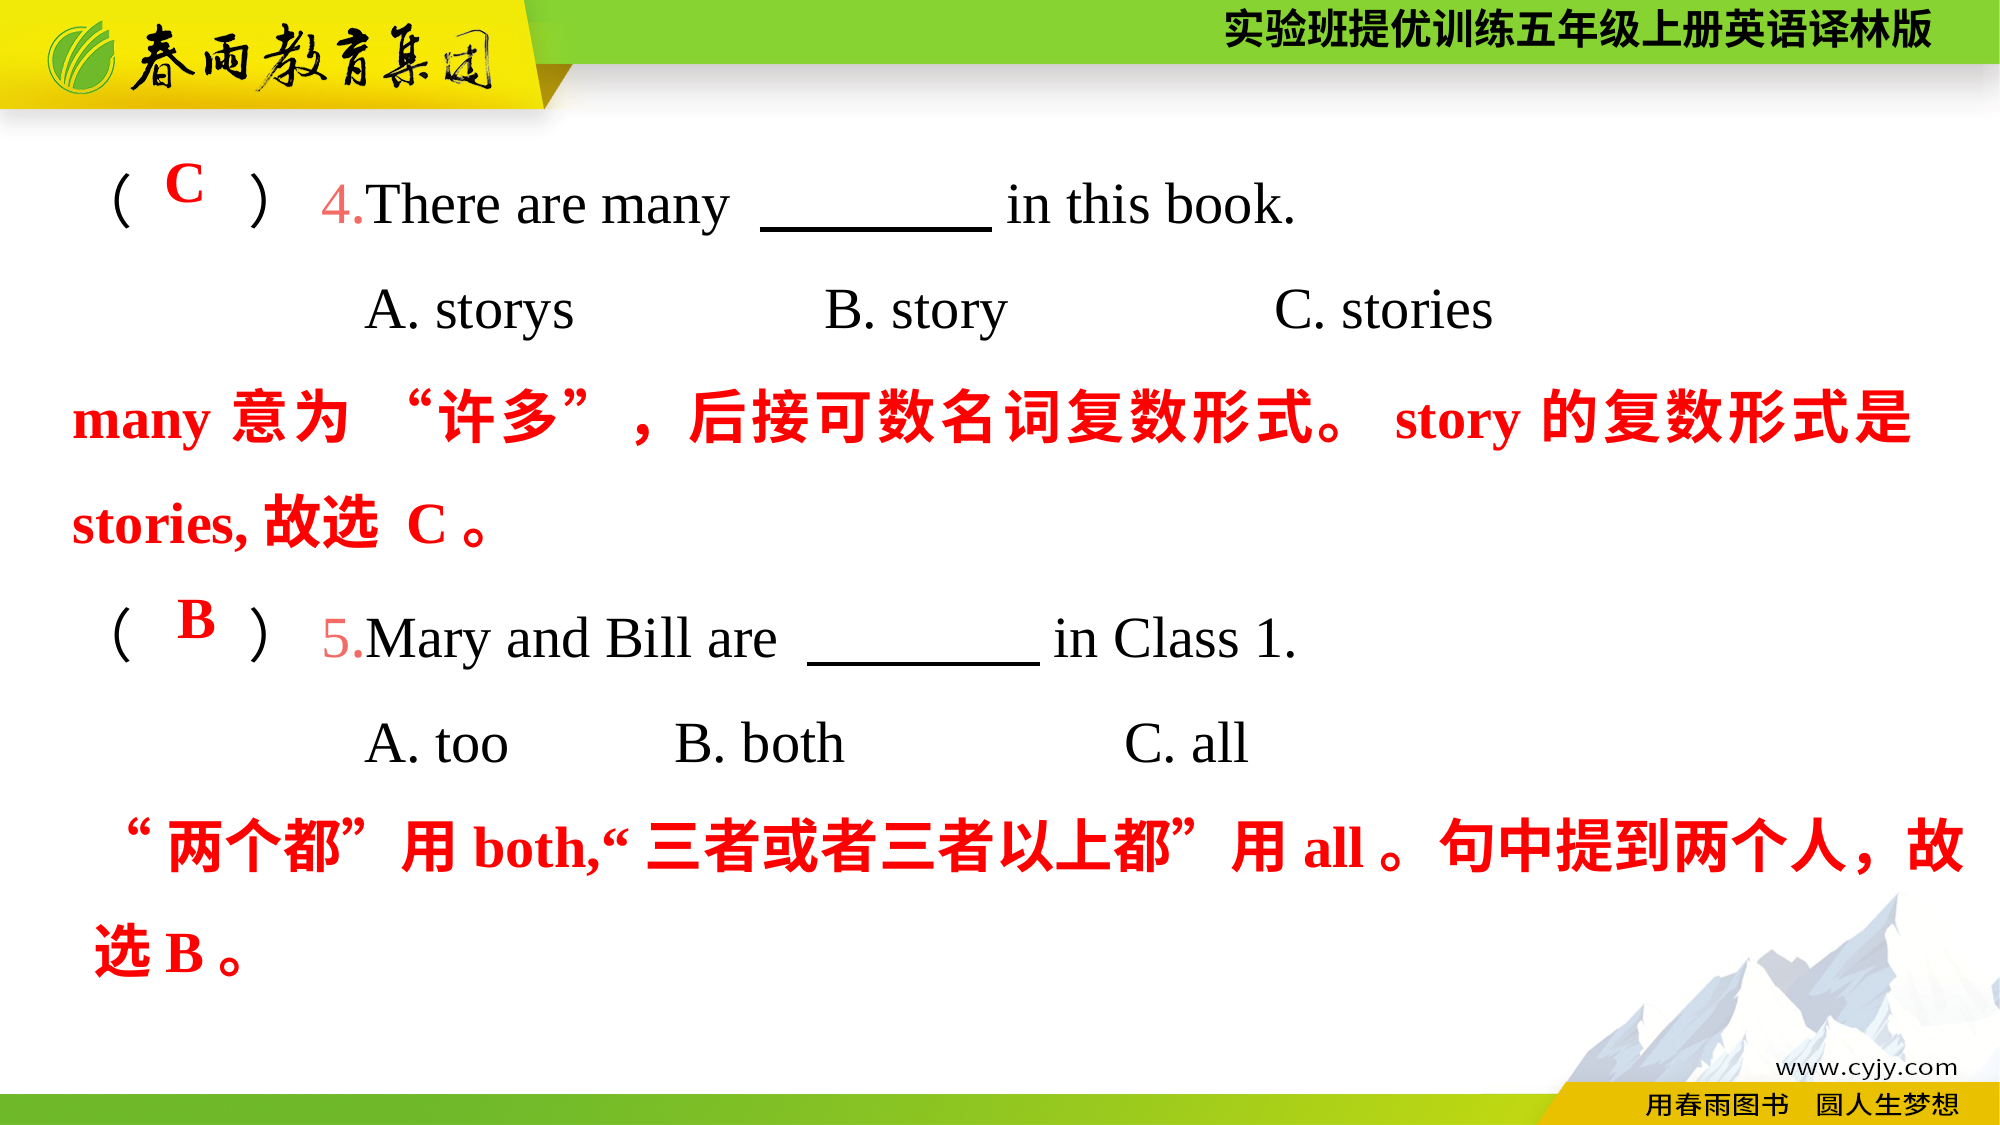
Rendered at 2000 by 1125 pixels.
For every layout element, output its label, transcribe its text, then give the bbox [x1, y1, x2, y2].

picture [0, 0, 2000, 1125]
text_box “两个都”用both,“三者或者三者以上都”用all。句中提到两个人，故选B。 [78, 766, 1981, 992]
text_box C [149, 136, 222, 222]
list （ ）4.There are many in this book. A. storys B. story C. stories （ ）5.Mary and Bill are in Class 1. A. too B. both C. all [59, 122, 1944, 789]
text_box B [162, 572, 232, 658]
text_box many意为 “许多”，后接可数名词复数形式。story的复数形式是stories,故选 C。 [57, 338, 1942, 563]
